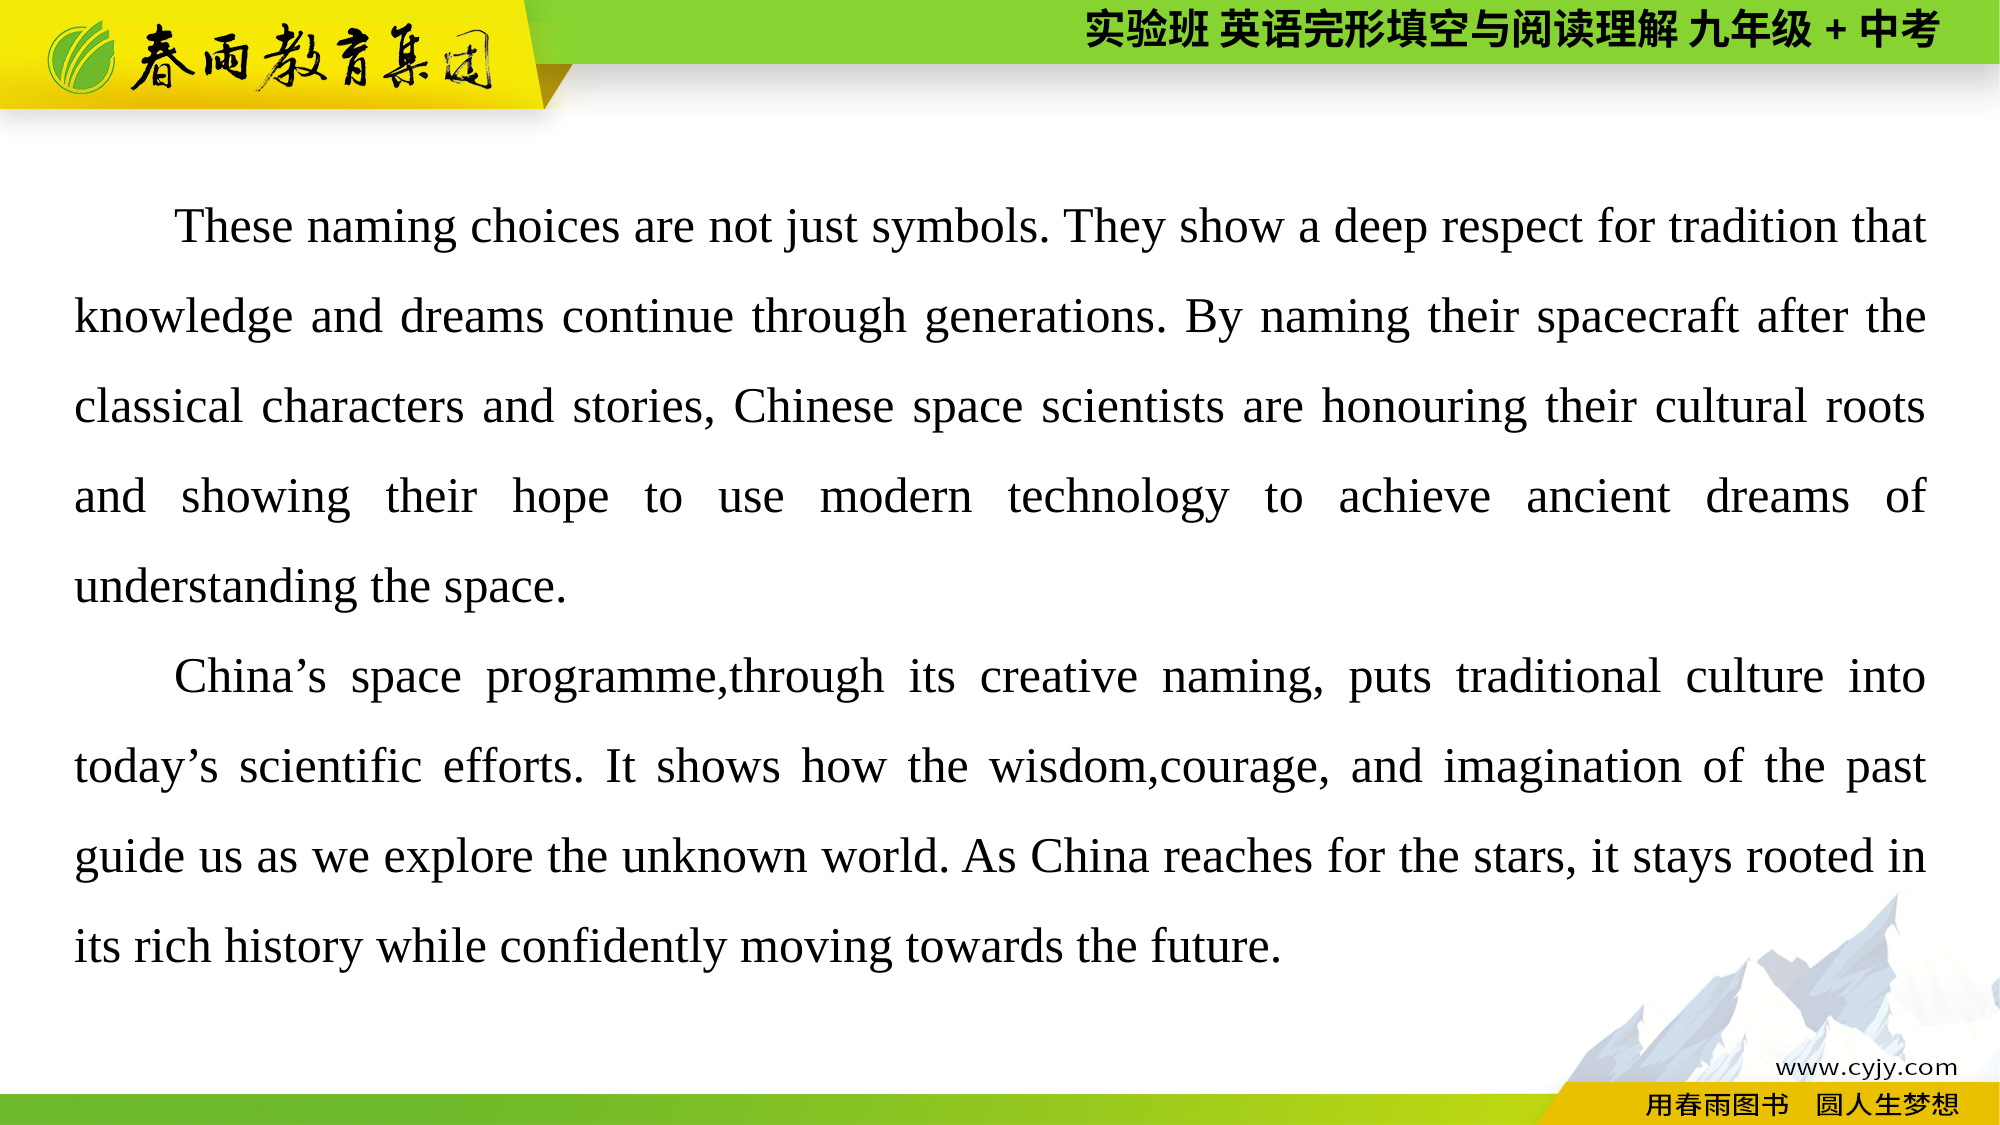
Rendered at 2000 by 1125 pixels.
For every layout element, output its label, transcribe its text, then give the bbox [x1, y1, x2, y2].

list These naming choices are not just symbols. They show a deep respect for tradition that knowledge and dreams continue through generations. By naming their spacecraft after the classical characters and stories, Chinese space scientists are honouring their cultural roots and showing their hope to use modern technology to achieve ancient dreams of understanding the space. China’s space programme,through its creative naming, puts traditional culture into today’s scientific efforts. It shows how the wisdom,courage, and imagination of the past guide us as we explore the unknown world. As China reaches for the stars, it stays rooted in its rich history while confidently moving towards the future. [59, 154, 1944, 988]
picture [0, 0, 2000, 1125]
